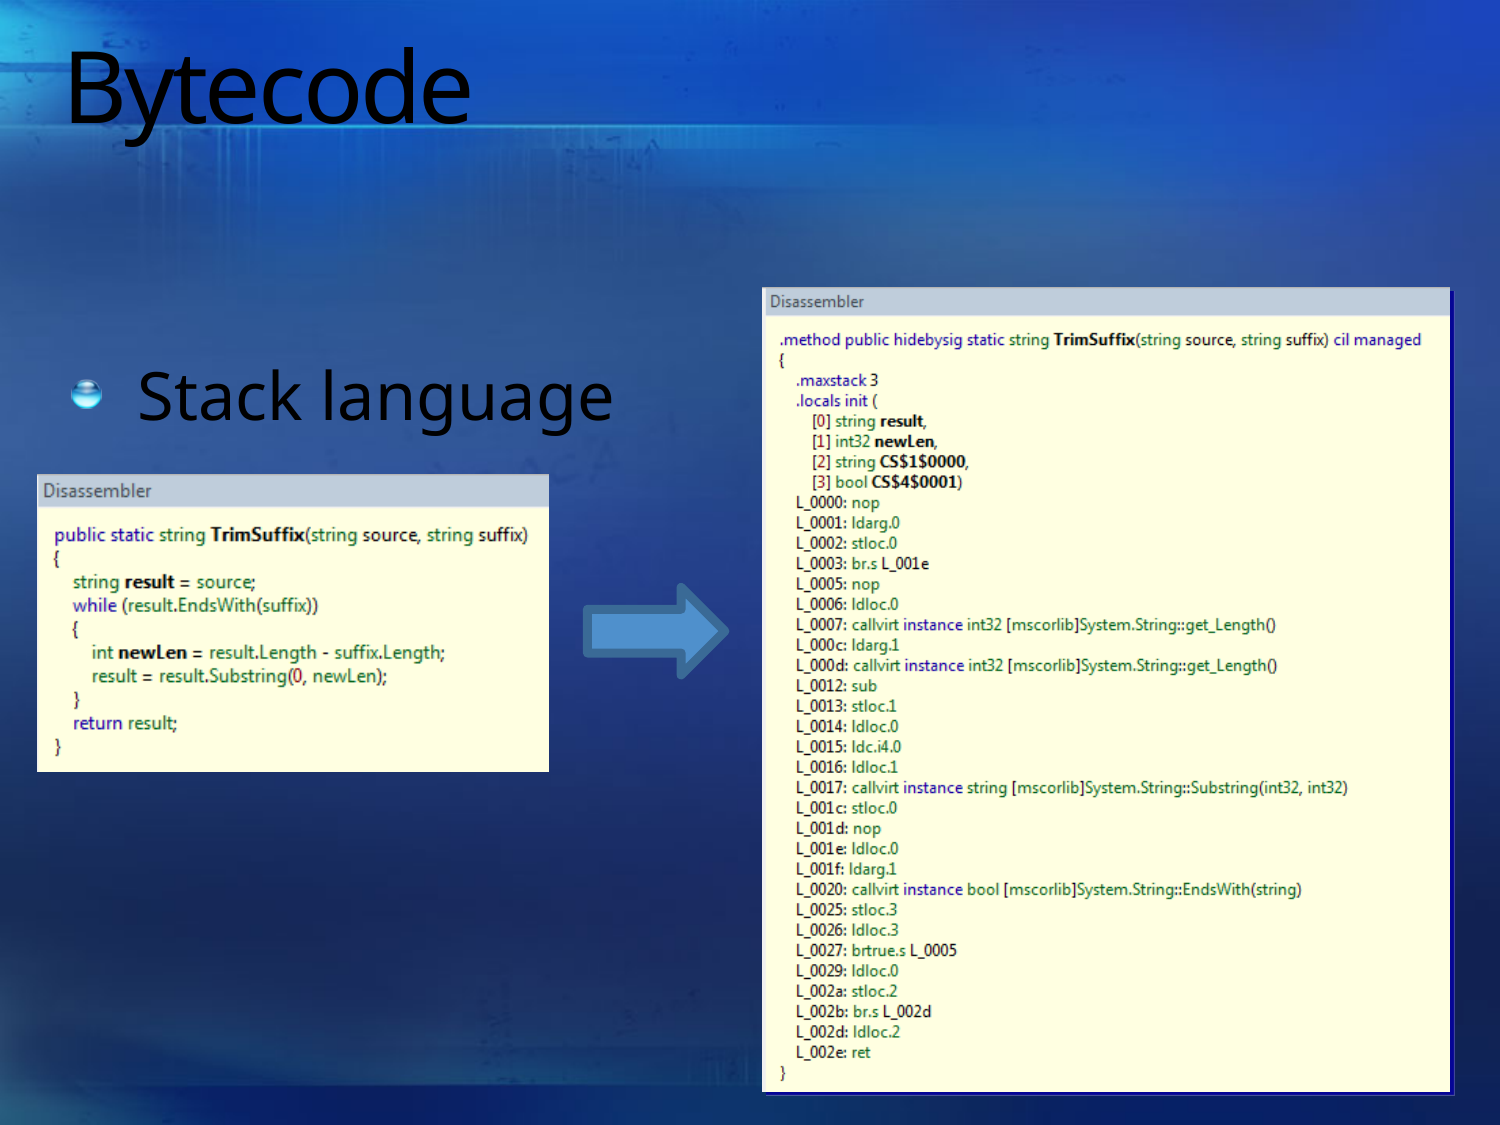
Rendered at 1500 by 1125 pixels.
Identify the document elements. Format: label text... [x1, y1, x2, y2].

title Bytecode [62, 37, 1438, 147]
text_box [582, 582, 730, 680]
picture [0, 0, 1500, 1125]
list Stack language [62, 362, 756, 431]
